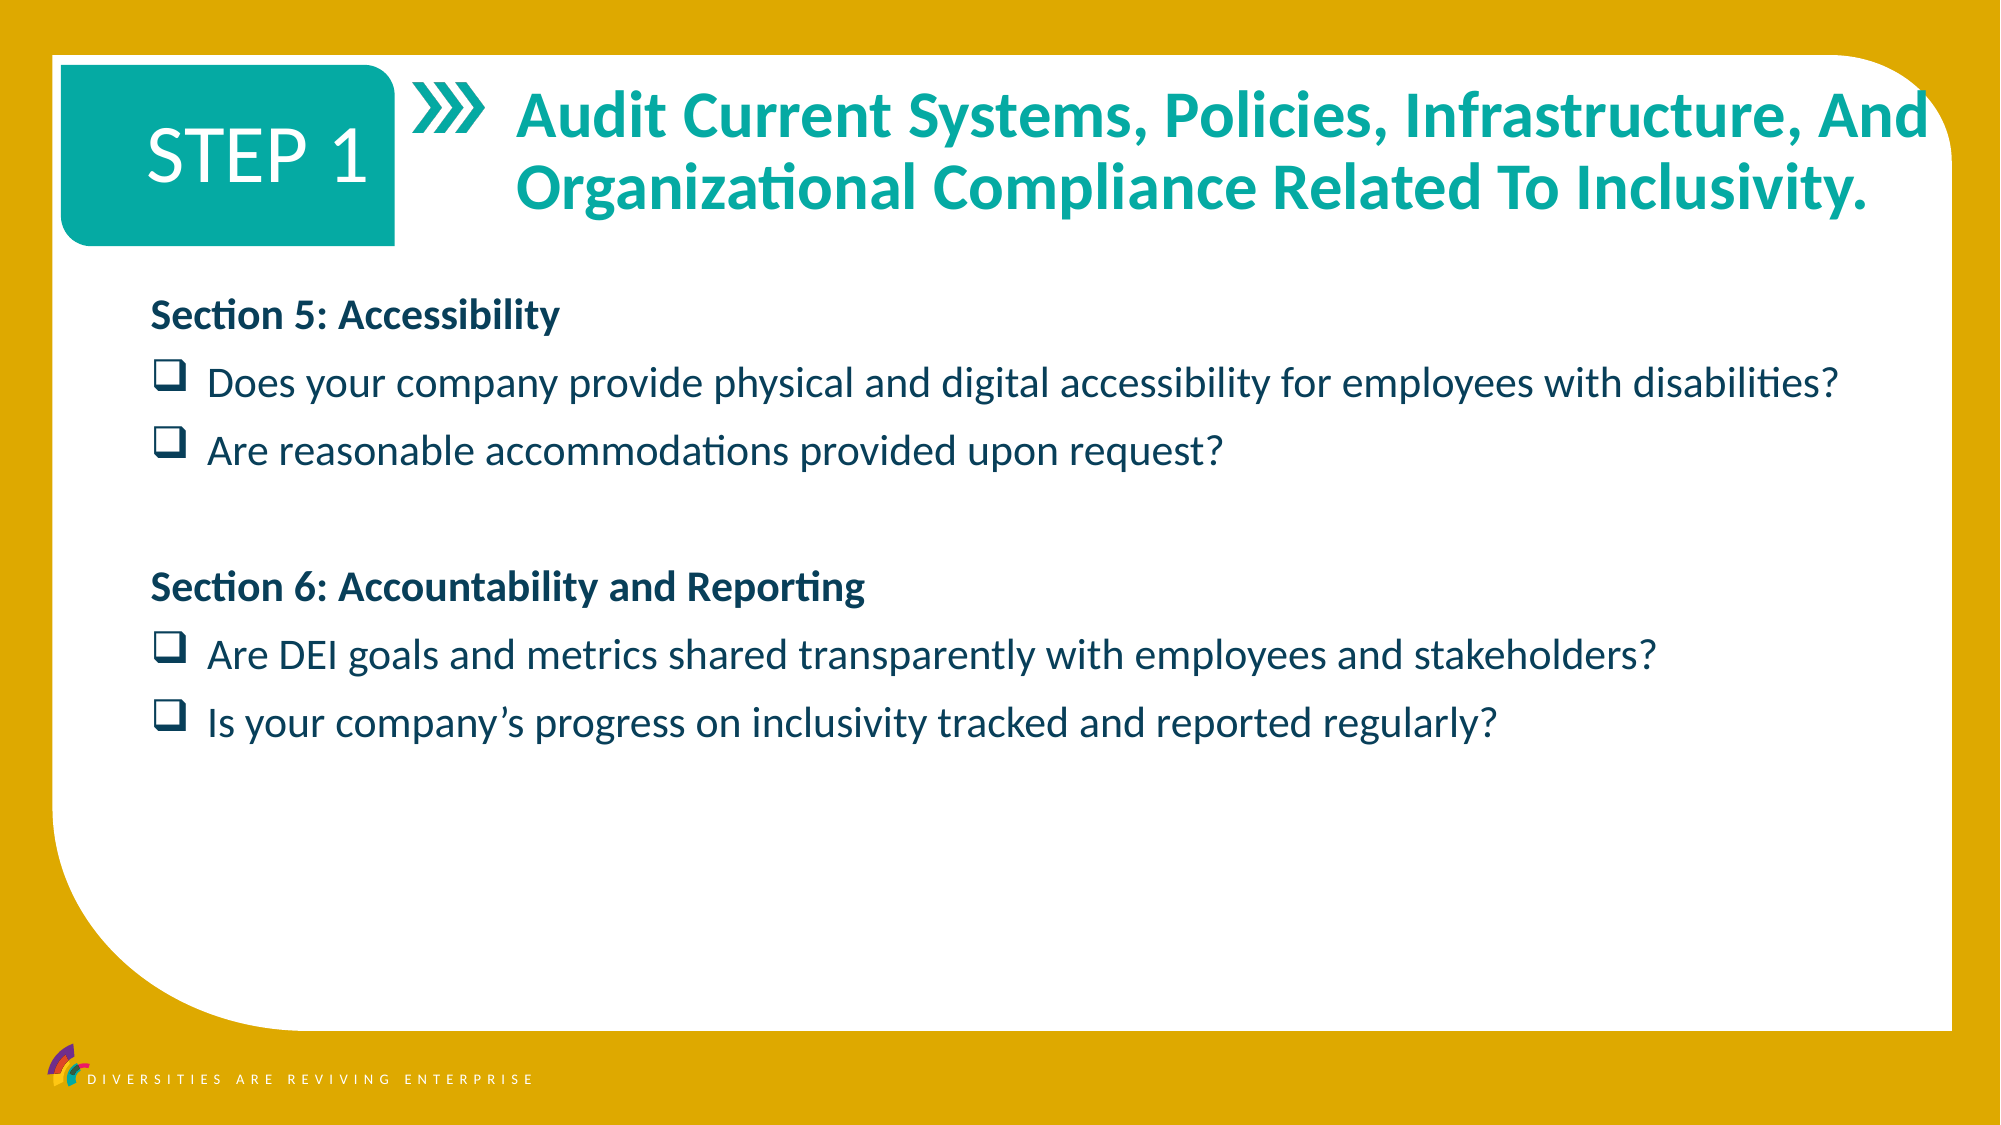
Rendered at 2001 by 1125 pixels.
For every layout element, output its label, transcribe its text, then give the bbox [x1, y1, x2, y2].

picture [404, 64, 491, 151]
text_box STEP 1 [15, 56, 385, 213]
text_box Audit Current Systems, Policies, Infrastructure, And Organizational Compliance Related To Inclusivity. [501, 72, 2000, 250]
text_box [59, 71, 396, 248]
list Section 5: Accessibility Does your company provide physical and digital accessibility for employees with disabilities? Are reasonable accommodations provided upon request? Section 6: Accountability and Reporting Are DEI goals and metrics shared transparently with employees and stakeholders? Is your company’s progress on inclusivity tracked and reported regularly? [135, 284, 1874, 916]
